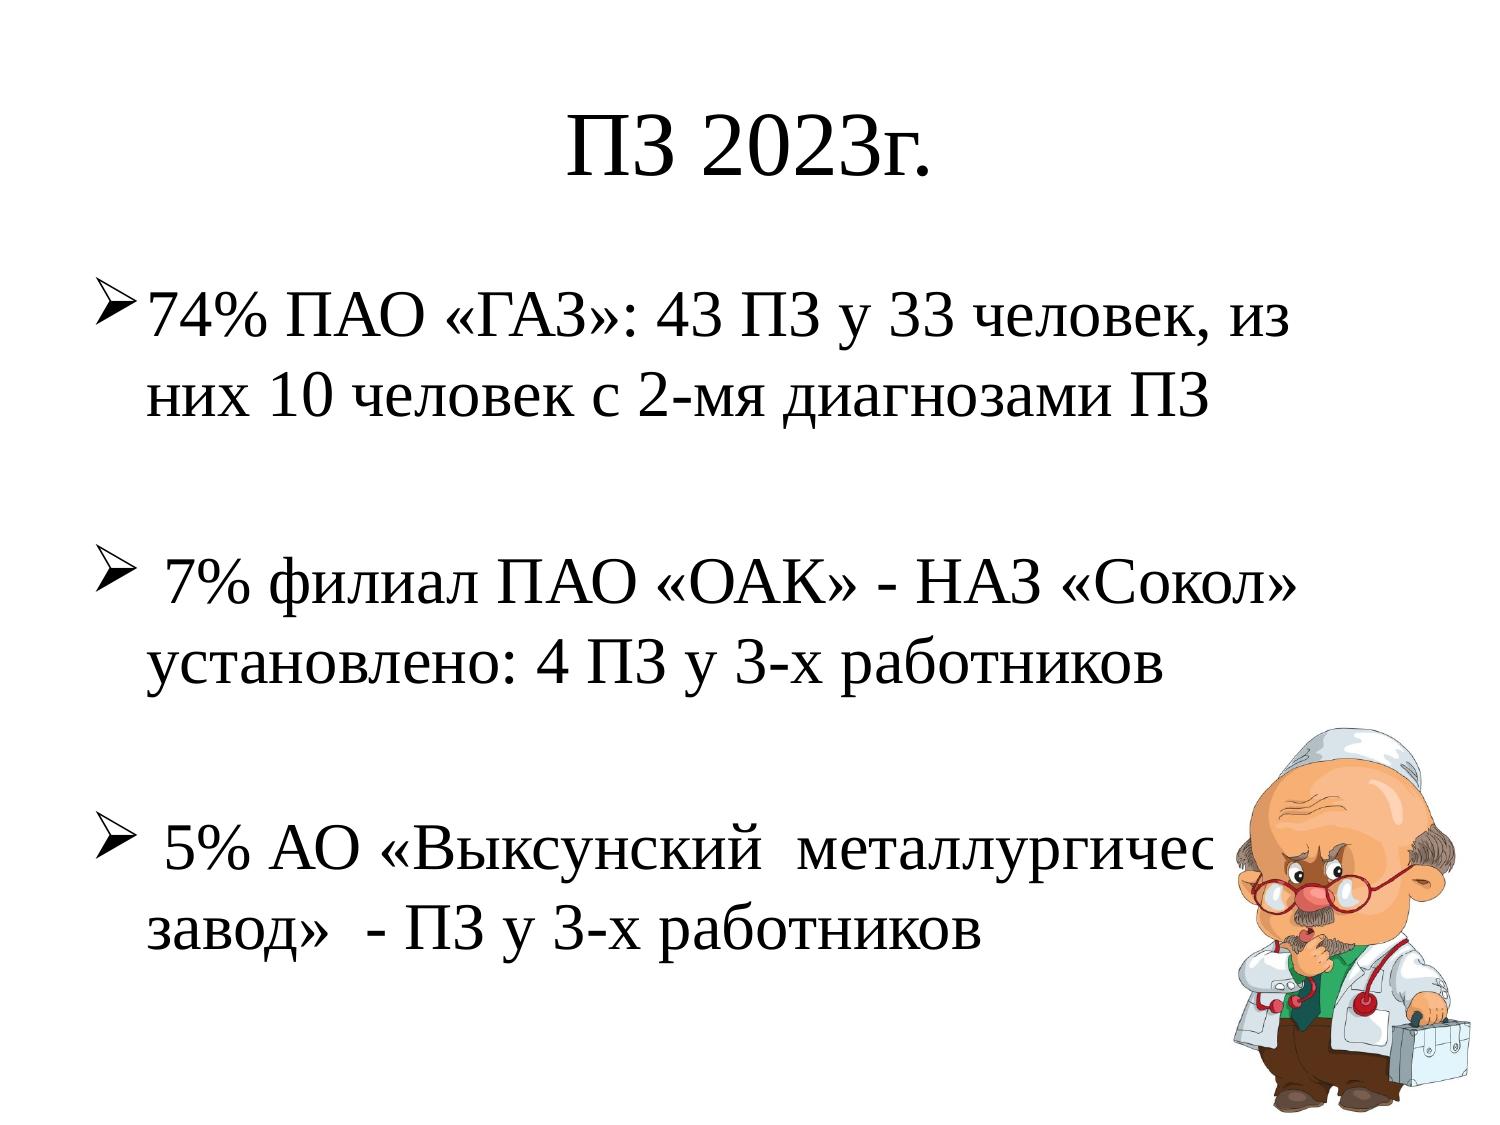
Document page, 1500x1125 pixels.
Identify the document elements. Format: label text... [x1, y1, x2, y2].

picture [1213, 717, 1500, 1125]
list 74% ПАО «ГАЗ»: 43 ПЗ у 33 человек, из них 10 человек с 2-мя диагнозами ПЗ 7% филиал ПАО «ОАК» - НАЗ «Сокол» установлено: 4 ПЗ у 3-х работников 5% АО «Выксунский металлургический завод» - ПЗ у 3-х работников [75, 262, 1425, 1005]
title ПЗ 2023г. [75, 45, 1425, 233]
